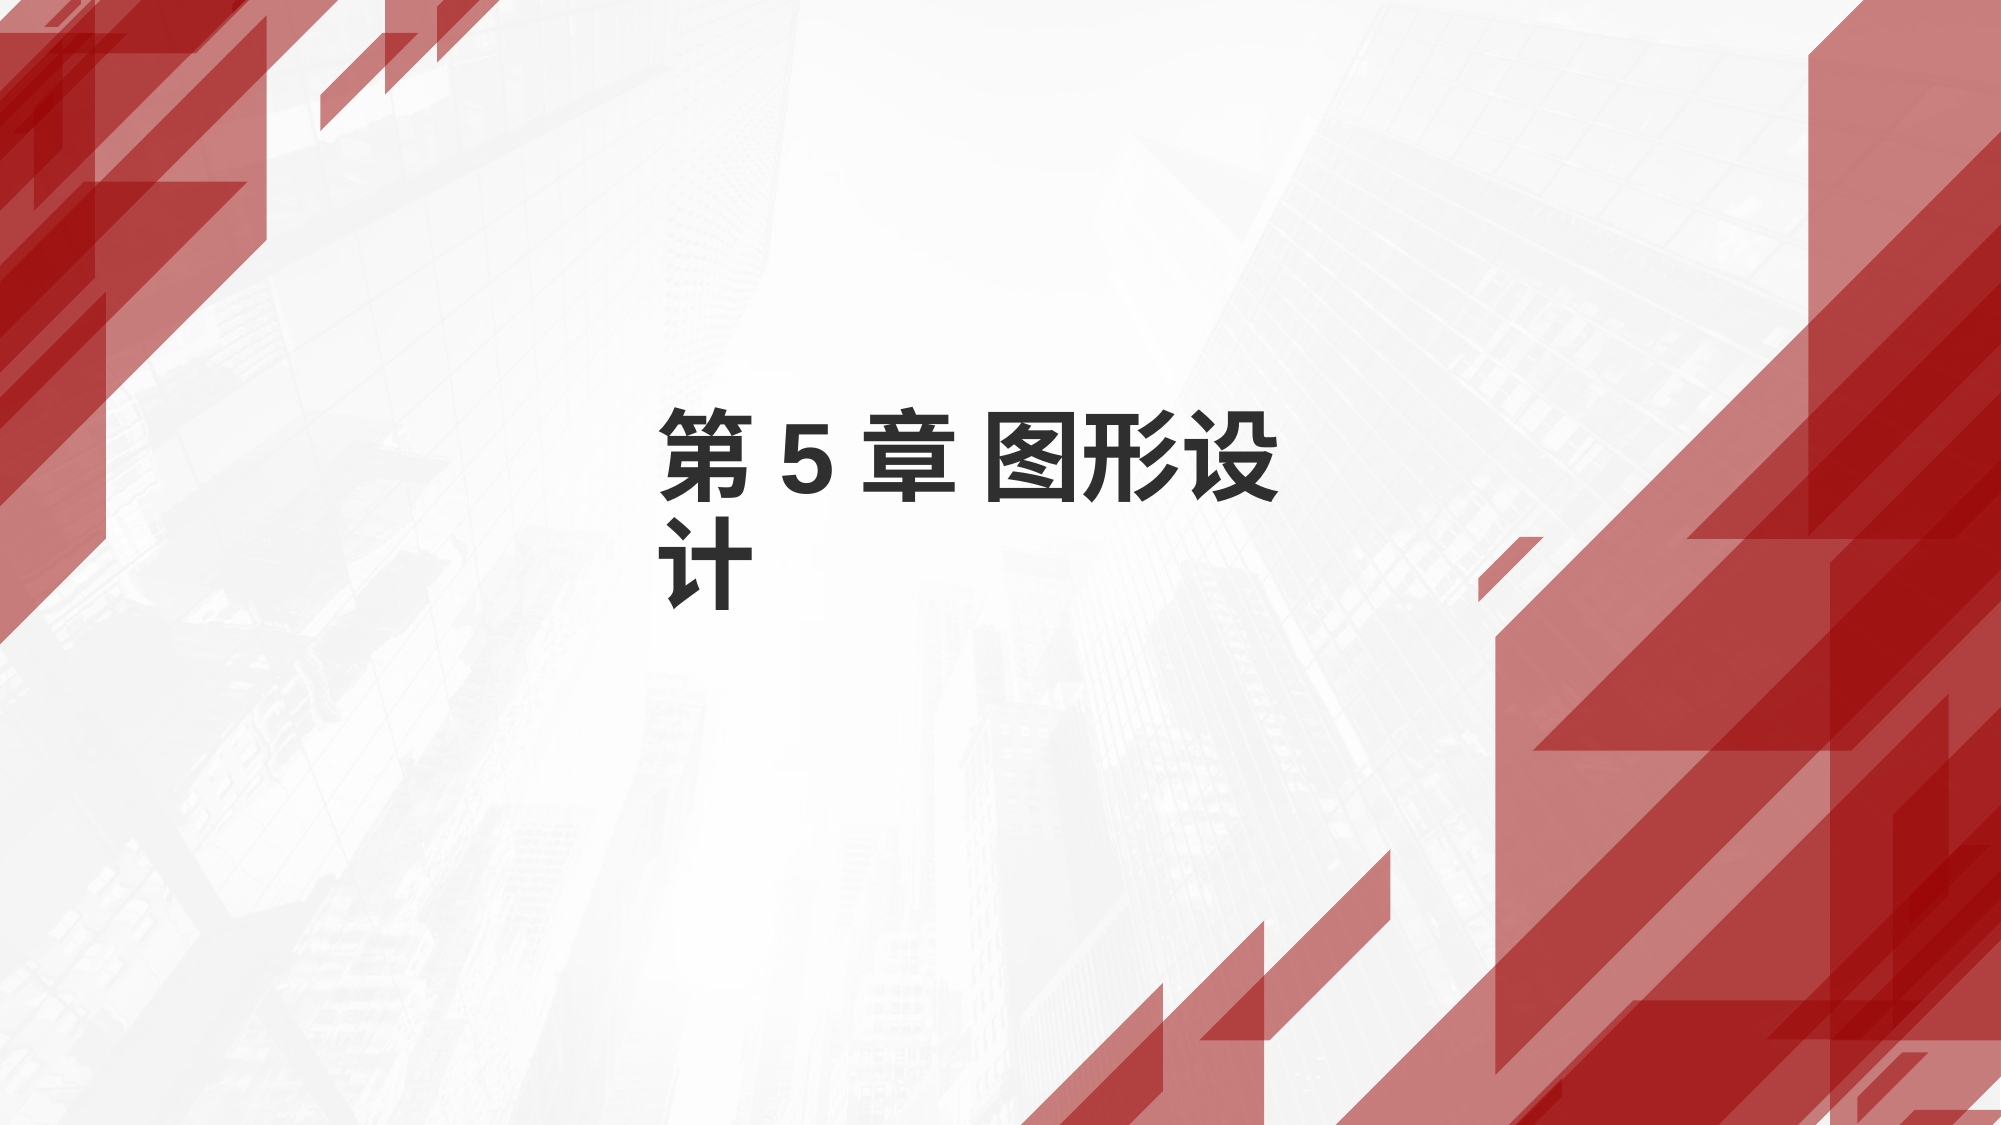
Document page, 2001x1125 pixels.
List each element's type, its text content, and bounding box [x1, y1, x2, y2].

title 第5章 图形设计 [640, 494, 1360, 631]
